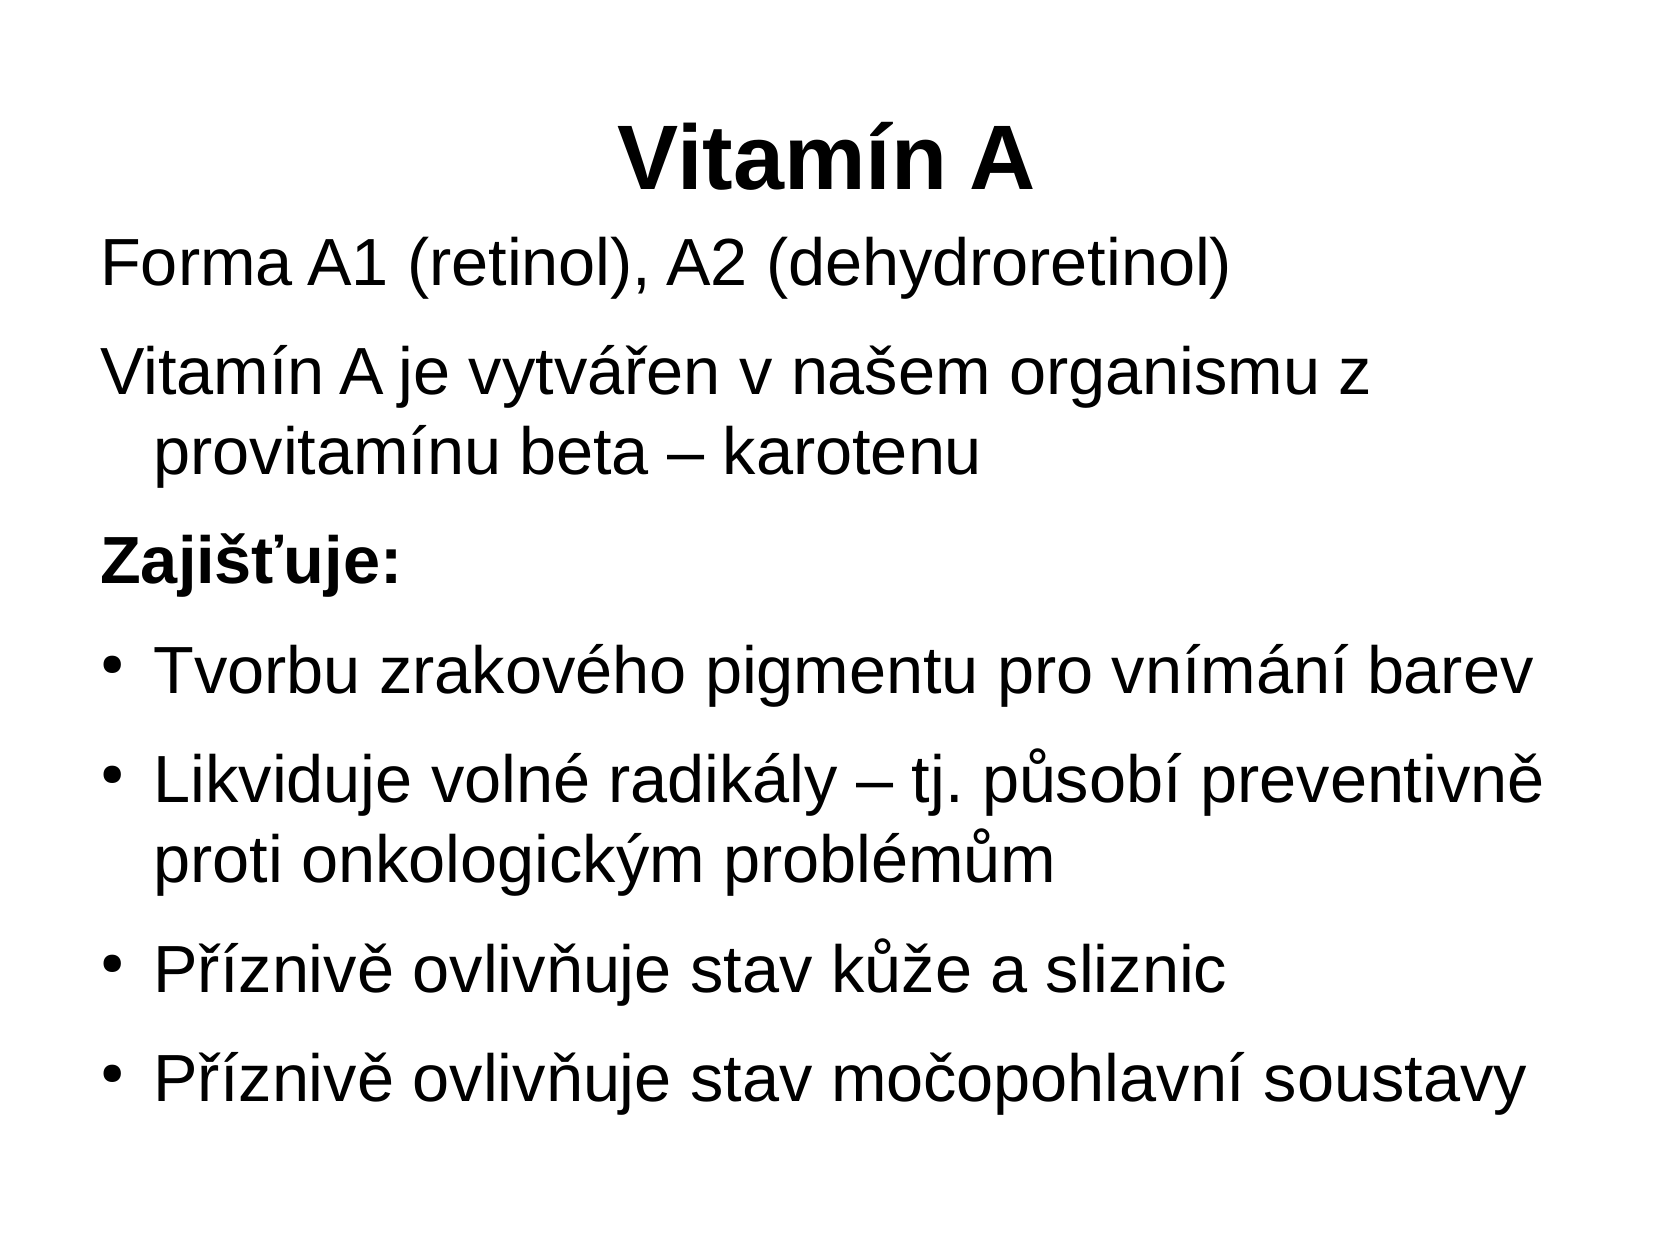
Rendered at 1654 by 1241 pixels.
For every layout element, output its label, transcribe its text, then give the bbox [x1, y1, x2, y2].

list Forma A1 (retinol), A2 (dehydroretinol) Vitamín A je vytvářen v našem organismu z provitamínu beta – karotenu Zajišťuje: Tvorbu zrakového pigmentu pro vnímání barev Likviduje volné radikály – tj. působí preventivně proti onkologickým problémům Příznivě ovlivňuje stav kůže a sliznic Příznivě ovlivňuje stav močopohlavní soustavy [82, 218, 1571, 1109]
title Vitamín A [82, 49, 1571, 218]
